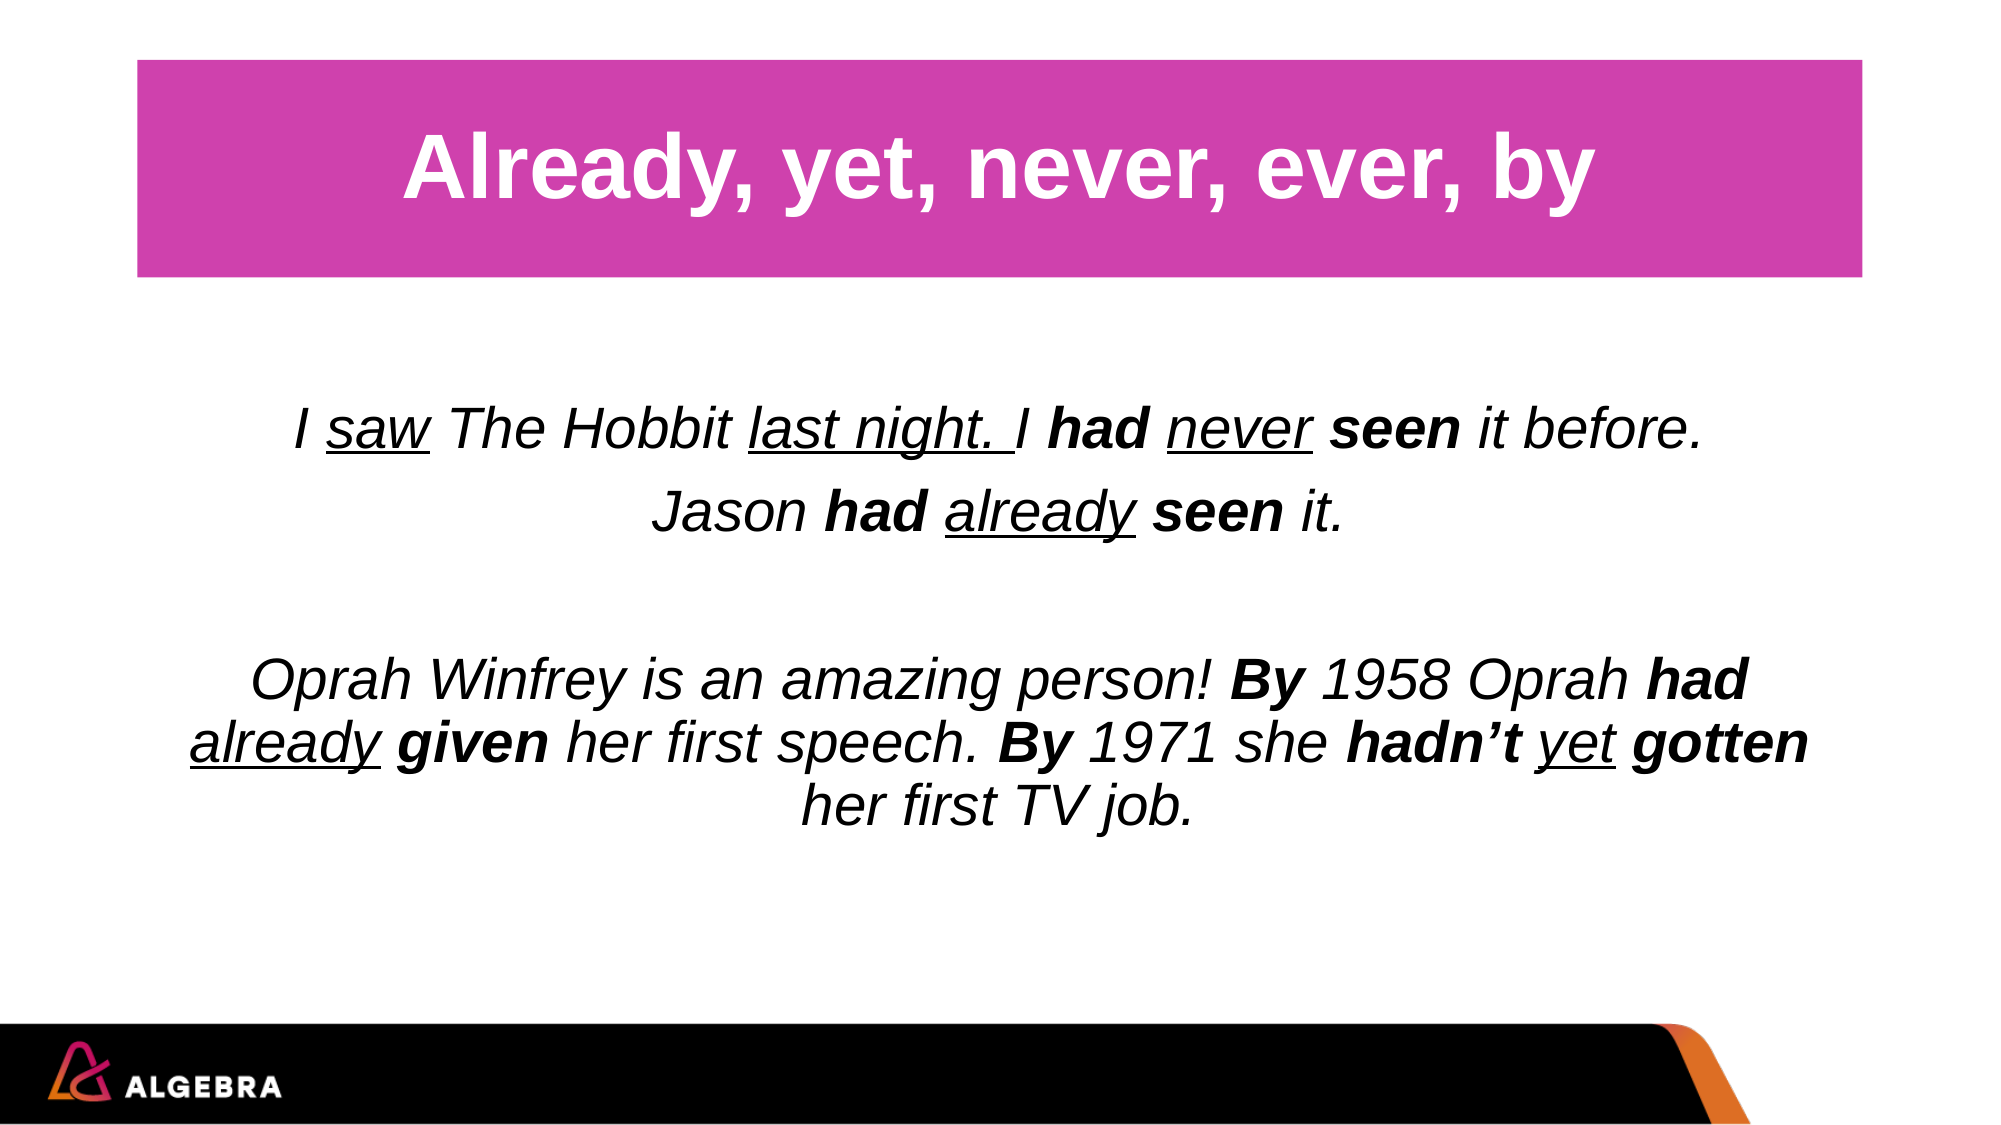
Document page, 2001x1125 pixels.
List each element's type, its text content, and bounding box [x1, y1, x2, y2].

title Already, yet, never, ever, by [137, 59, 1863, 278]
list I saw The Hobbit last night. I had never seen it before. Jason had already seen it. Oprah Winfrey is an amazing person! By 1958 Oprah had already given her first speech. By 1971 she hadn’t yet gotten her first TV job. [137, 299, 1863, 1014]
picture [0, 1023, 1958, 1125]
